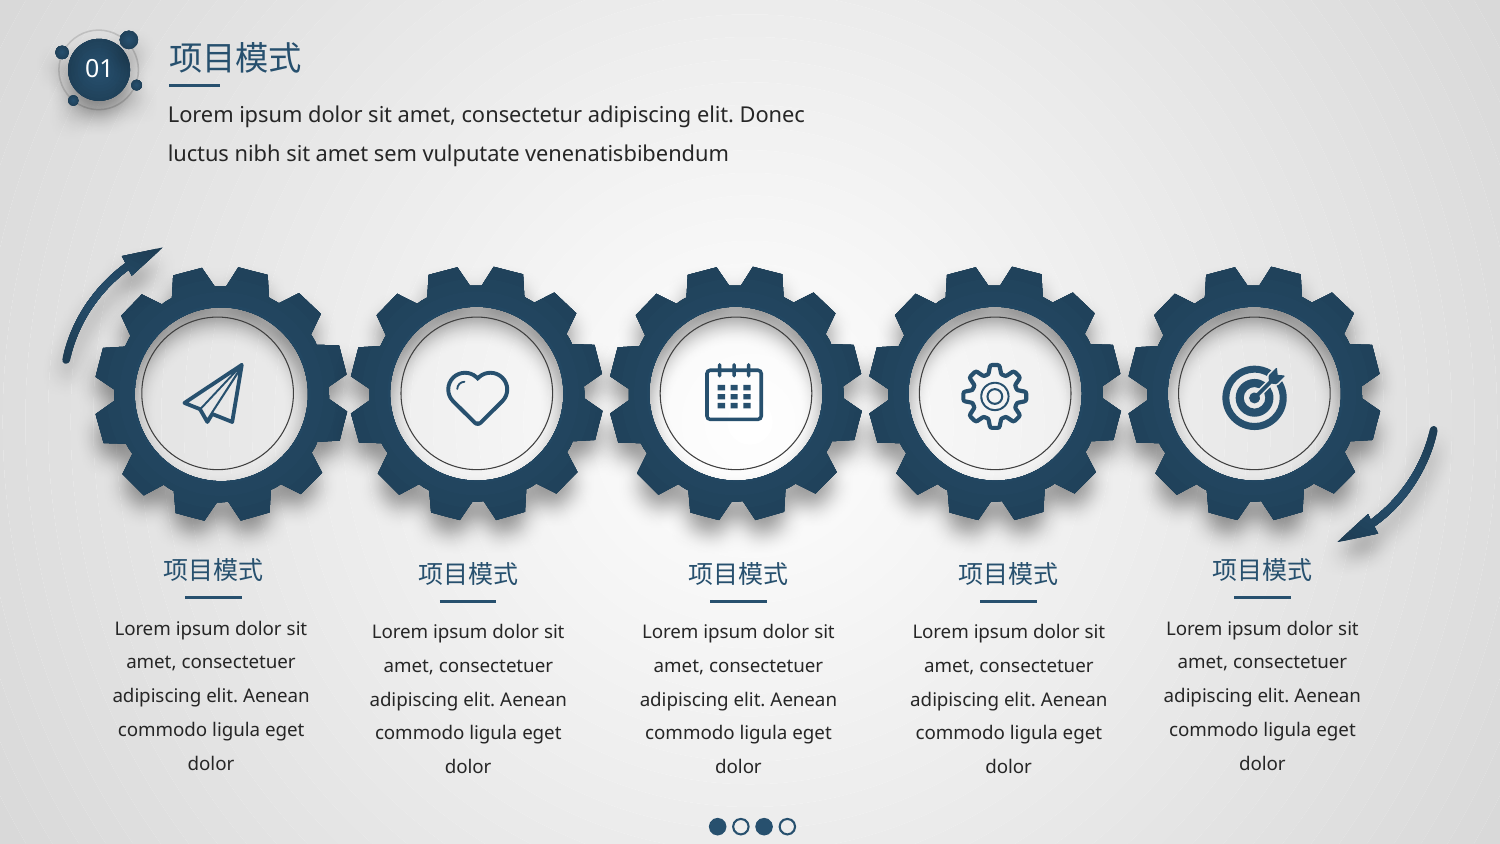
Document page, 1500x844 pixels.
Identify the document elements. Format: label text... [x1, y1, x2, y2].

text_box 项目模式 [352, 551, 585, 596]
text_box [446, 370, 510, 426]
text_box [705, 362, 764, 422]
text_box [141, 317, 294, 470]
text_box 01 [70, 45, 129, 91]
text_box [608, 265, 864, 522]
text_box [1178, 317, 1331, 470]
text_box [94, 266, 346, 522]
text_box 项目模式 [154, 30, 318, 79]
text_box [1127, 265, 1382, 522]
text_box 项目模式 [892, 551, 1125, 596]
text_box Lorem ipsum dolor sit amet, consectetuer adipiscing elit. Aenean commodo ligula eget dolor [621, 601, 856, 785]
text_box Lorem ipsum dolor sit amet, consectetur adipiscing elit. Donec luctus nibh sit amet sem vulputate venenatisbibendum [153, 79, 825, 174]
text_box [400, 317, 553, 470]
text_box Lorem ipsum dolor sit amet, consectetuer adipiscing elit. Aenean commodo ligula eget dolor [891, 601, 1126, 785]
text_box [349, 265, 604, 522]
text_box [919, 317, 1072, 470]
text_box [1333, 424, 1439, 545]
text_box 项目模式 [1146, 547, 1379, 593]
text_box [61, 245, 167, 365]
text_box Lorem ipsum dolor sit amet, consectetuer adipiscing elit. Aenean commodo ligula eget dolor [1145, 597, 1380, 782]
text_box [182, 363, 244, 424]
text_box Lorem ipsum dolor sit amet, consectetuer adipiscing elit. Aenean commodo ligula eget dolor [350, 601, 586, 785]
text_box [1222, 365, 1287, 431]
text_box 项目模式 [97, 547, 330, 593]
text_box [660, 317, 812, 470]
text_box Lorem ipsum dolor sit amet, consectetuer adipiscing elit. Aenean commodo ligula eget dolor [93, 597, 329, 782]
text_box 项目模式 [622, 551, 855, 596]
text_box [868, 265, 1123, 522]
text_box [961, 362, 1029, 431]
